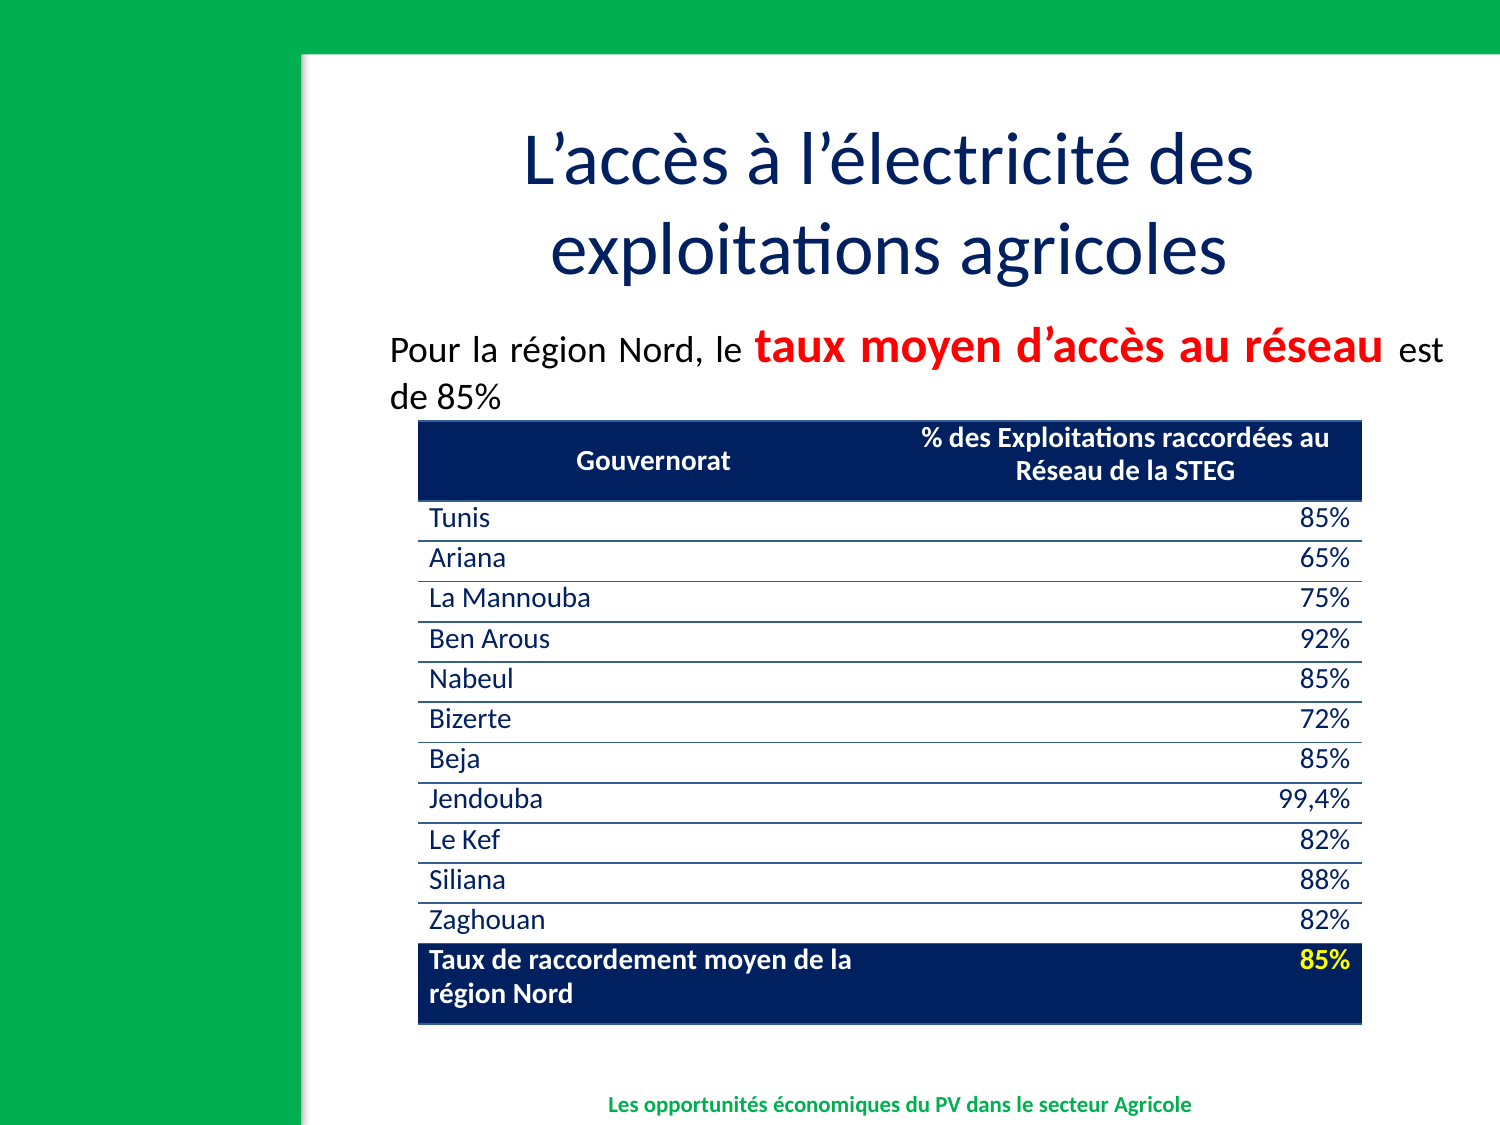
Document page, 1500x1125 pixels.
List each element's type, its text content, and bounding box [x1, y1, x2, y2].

table_cell Taux de raccordement moyen de la région Nord [418, 944, 890, 1023]
table_cell Nabeul [418, 663, 890, 701]
table_cell Bizerte [418, 703, 890, 742]
table_cell 72% [890, 703, 1362, 742]
text_box L’accès à l’électricité des exploitations agricoles [371, 101, 1408, 196]
table_cell Zaghouan [418, 904, 890, 943]
table_cell Beja [418, 743, 890, 782]
table_cell 85% [890, 663, 1362, 701]
table_cell La Mannouba [418, 582, 890, 621]
table_cell 88% [890, 864, 1362, 902]
table_cell 85% [890, 743, 1362, 782]
table_cell 82% [890, 904, 1362, 943]
text_box Pour la région Nord, le taux moyen d’accès au réseau est de 85% [375, 304, 1459, 425]
table_cell Le Kef [418, 824, 890, 862]
table_header % des Exploitations raccordées au Réseau de la STEG [890, 422, 1362, 500]
table_cell Tunis [418, 502, 890, 540]
table_cell 82% [890, 824, 1362, 862]
table_cell Jendouba [418, 784, 890, 822]
table_cell Ariana [418, 542, 890, 581]
table_cell 92% [890, 623, 1362, 661]
table_cell Ben Arous [418, 623, 890, 661]
table_cell 85% [890, 944, 1362, 1023]
table_cell 65% [890, 542, 1362, 581]
table_header Gouvernorat [418, 422, 890, 500]
table_cell 99,4% [890, 784, 1362, 822]
table_cell Siliana [418, 864, 890, 902]
table_cell 75% [890, 582, 1362, 621]
table_cell 85% [890, 502, 1362, 540]
